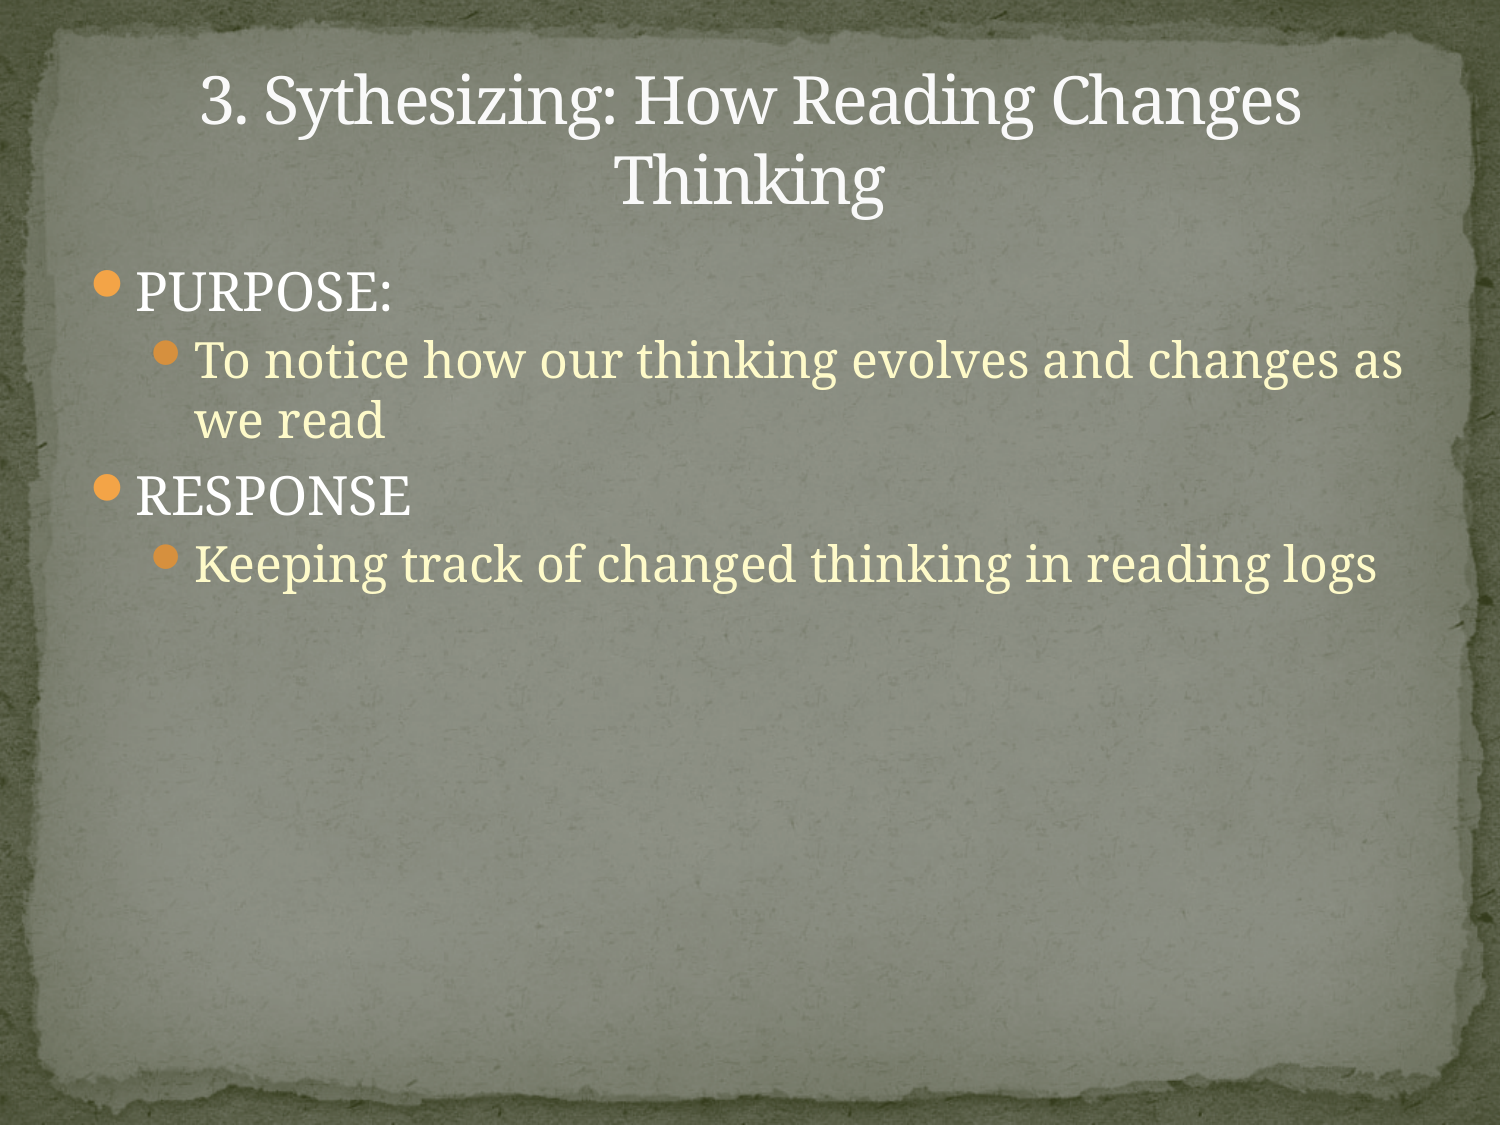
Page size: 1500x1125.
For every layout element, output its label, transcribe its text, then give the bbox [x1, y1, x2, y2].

list PURPOSE: To notice how our thinking evolves and changes as we read RESPONSE Keeping track of changed thinking in reading logs [75, 249, 1425, 1000]
title 3. Sythesizing: How Reading Changes Thinking [74, 24, 1425, 225]
